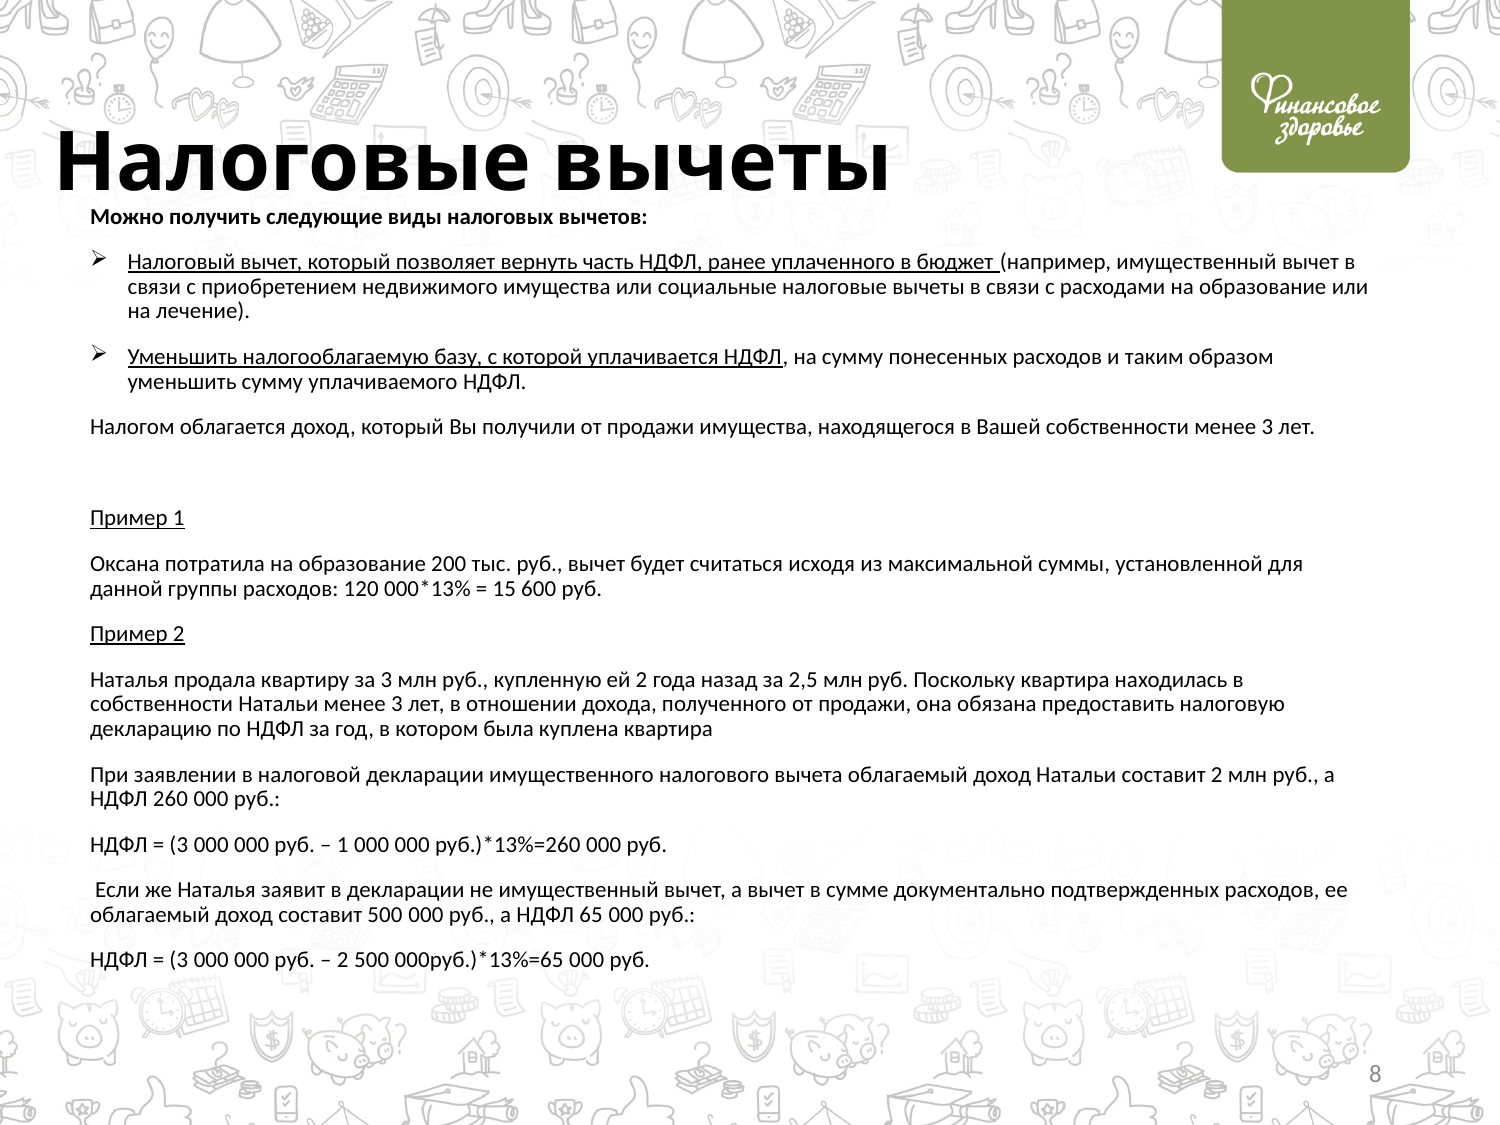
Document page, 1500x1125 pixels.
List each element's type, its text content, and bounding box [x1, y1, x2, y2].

list Можно получить следующие виды налоговых вычетов: Налоговый вычет, который позволяет вернуть часть НДФЛ, ранее уплаченного в бюджет (например, имущественный вычет в связи с приобретением недвижимого имущества или социальные налоговые вычеты в связи с расходами на образование или на лечение). Уменьшить налогооблагаемую базу, с которой уплачивается НДФЛ, на сумму понесенных расходов и таким образом уменьшить сумму уплачиваемого НДФЛ. Налогом облагается доход, который Вы получили от продажи имущества, находящегося в Вашей собственности менее 3 лет. Пример 1 Оксана потратила на образование 200 тыс. руб., вычет будет считаться исходя из максимальной суммы, установленной для данной группы расходов: 120 000*13% = 15 600 руб. Пример 2 Наталья продала квартиру за 3 млн руб., купленную ей 2 года назад за 2,5 млн руб. Поскольку квартира находилась в собственности Натальи менее 3 лет, в отношении дохода, полученного от продажи, она обязана предоставить налоговую декларацию по НДФЛ за год, в котором была куплена квартира При заявлении в налоговой декларации имущественного налогового вычета облагаемый доход Натальи составит 2 млн руб., а НДФЛ 260 000 руб.: НДФЛ = (3 000 000 руб. – 1 000 000 руб.)*13%=260 000 руб. Если же Наталья заявит в декларации не имущественный вычет, а вычет в сумме документально подтвержденных расходов, ее облагаемый доход составит 500 000 руб., а НДФЛ 65 000 руб.: НДФЛ = (3 000 000 руб. – 2 500 000руб.)*13%=65 000 руб. [75, 196, 1397, 848]
title Налоговые вычеты [38, 111, 1397, 217]
picture [0, 0, 1500, 1125]
slide_number 8 [1059, 1042, 1397, 1103]
